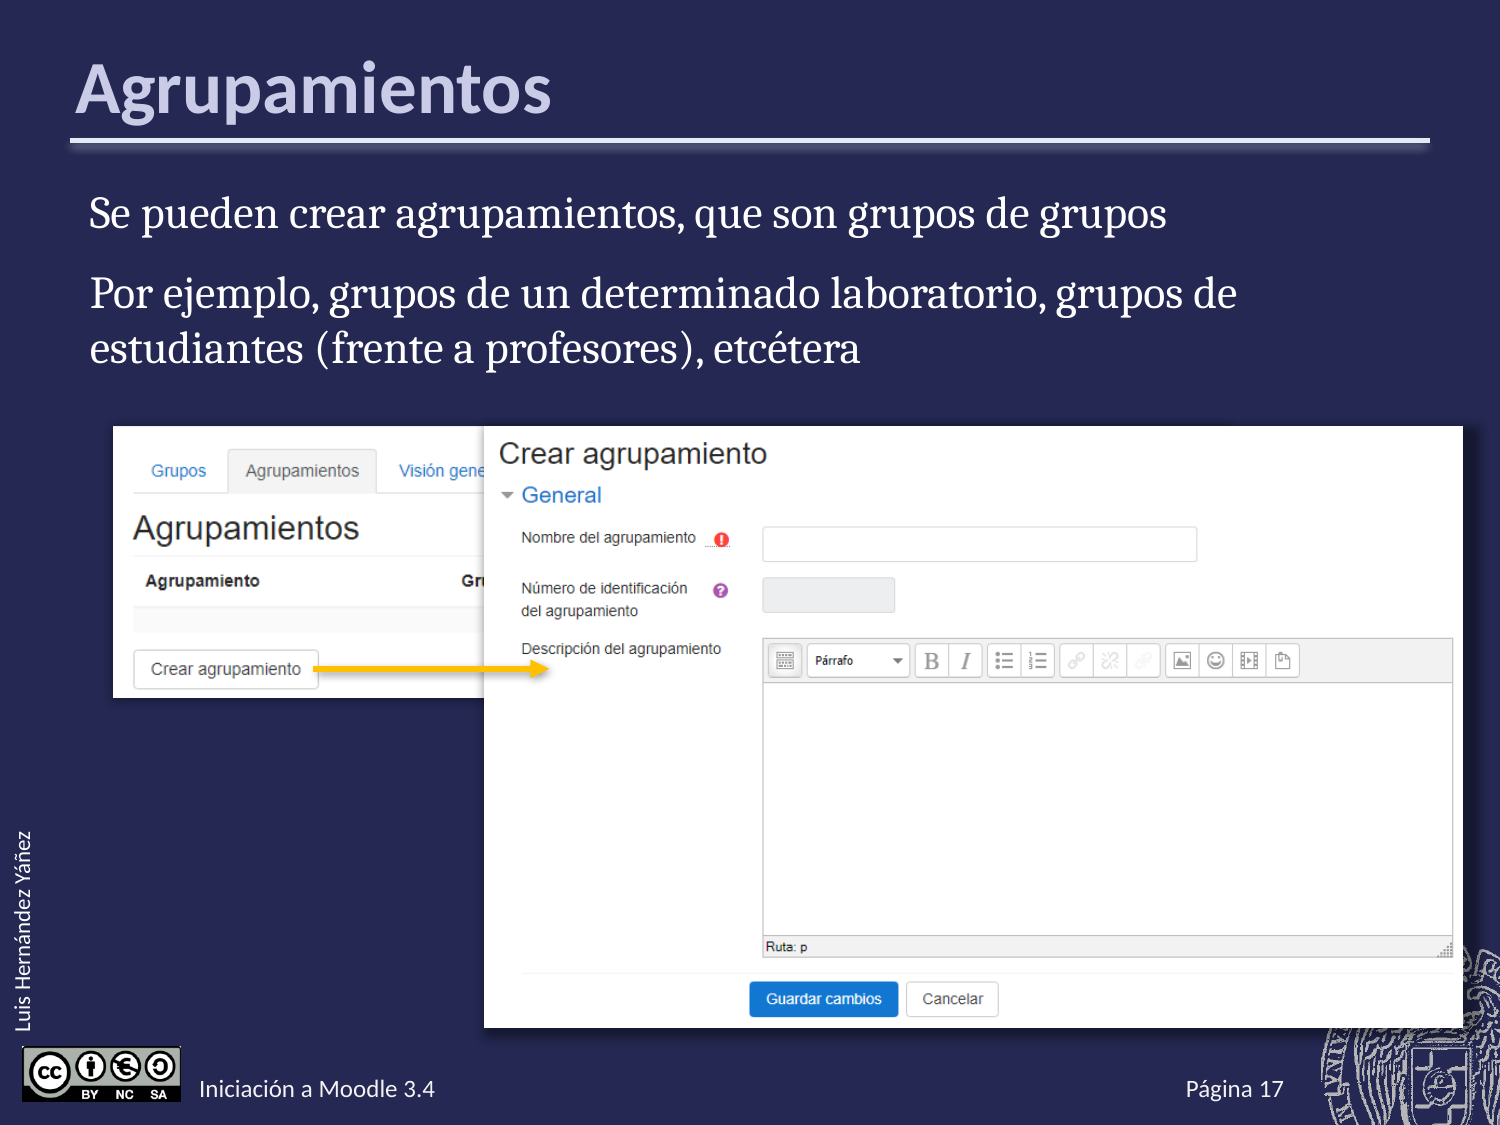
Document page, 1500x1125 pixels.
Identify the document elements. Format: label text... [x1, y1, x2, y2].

title Agrupamientos [75, 46, 1425, 129]
picture [22, 1046, 181, 1102]
picture [113, 426, 1463, 1028]
footer Iniciación a Moodle 3.4 [199, 1042, 1114, 1103]
list Se pueden crear agrupamientos, que son grupos de grupos Por ejemplo, grupos de un determinado laboratorio, grupos de estudiantes (frente a profesores), etcétera [75, 175, 1425, 1015]
slide_number Página 16 [1136, 1045, 1285, 1103]
picture [1321, 929, 1500, 1125]
